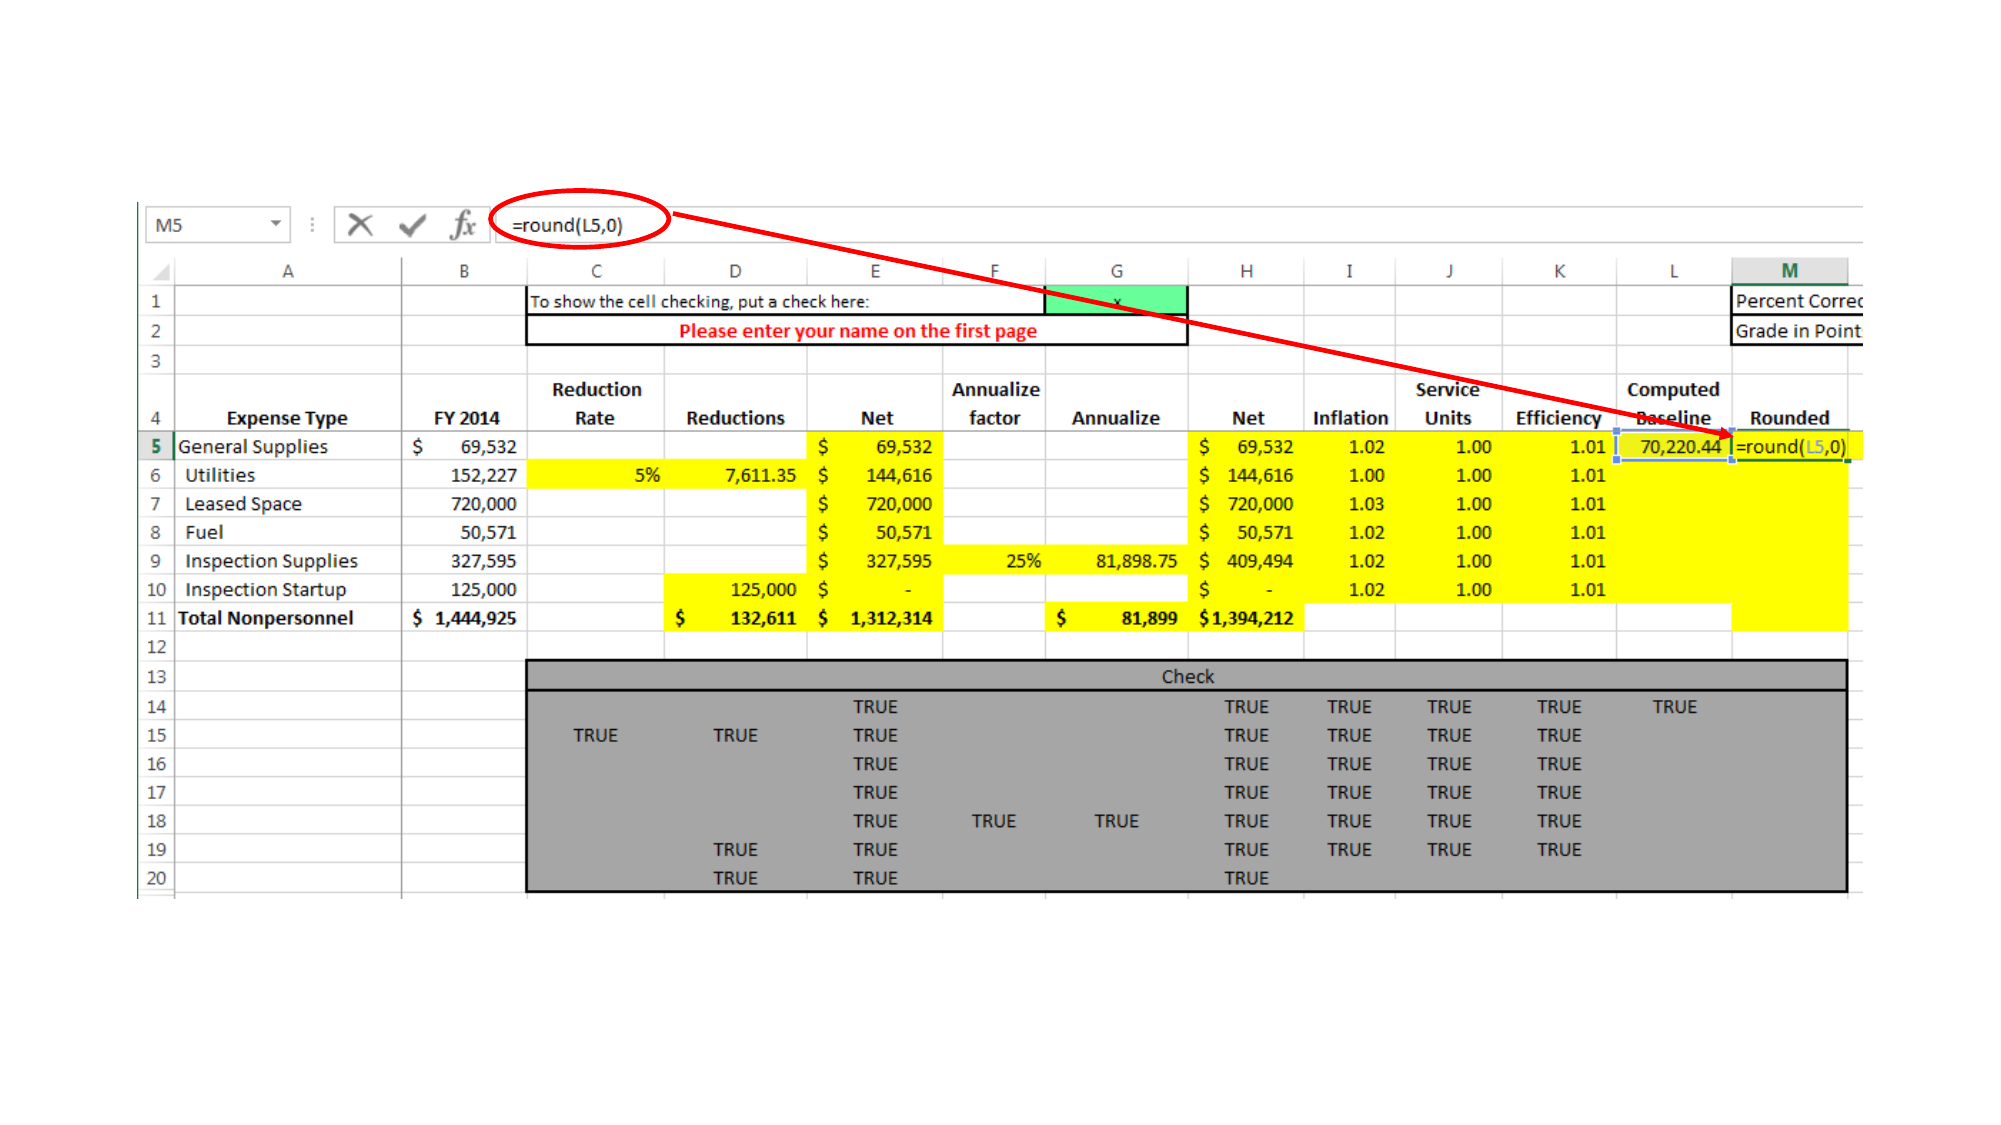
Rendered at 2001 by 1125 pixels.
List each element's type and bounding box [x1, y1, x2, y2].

text_box [505, 189, 654, 202]
list [137, 202, 1863, 899]
text_box [672, 213, 1734, 437]
